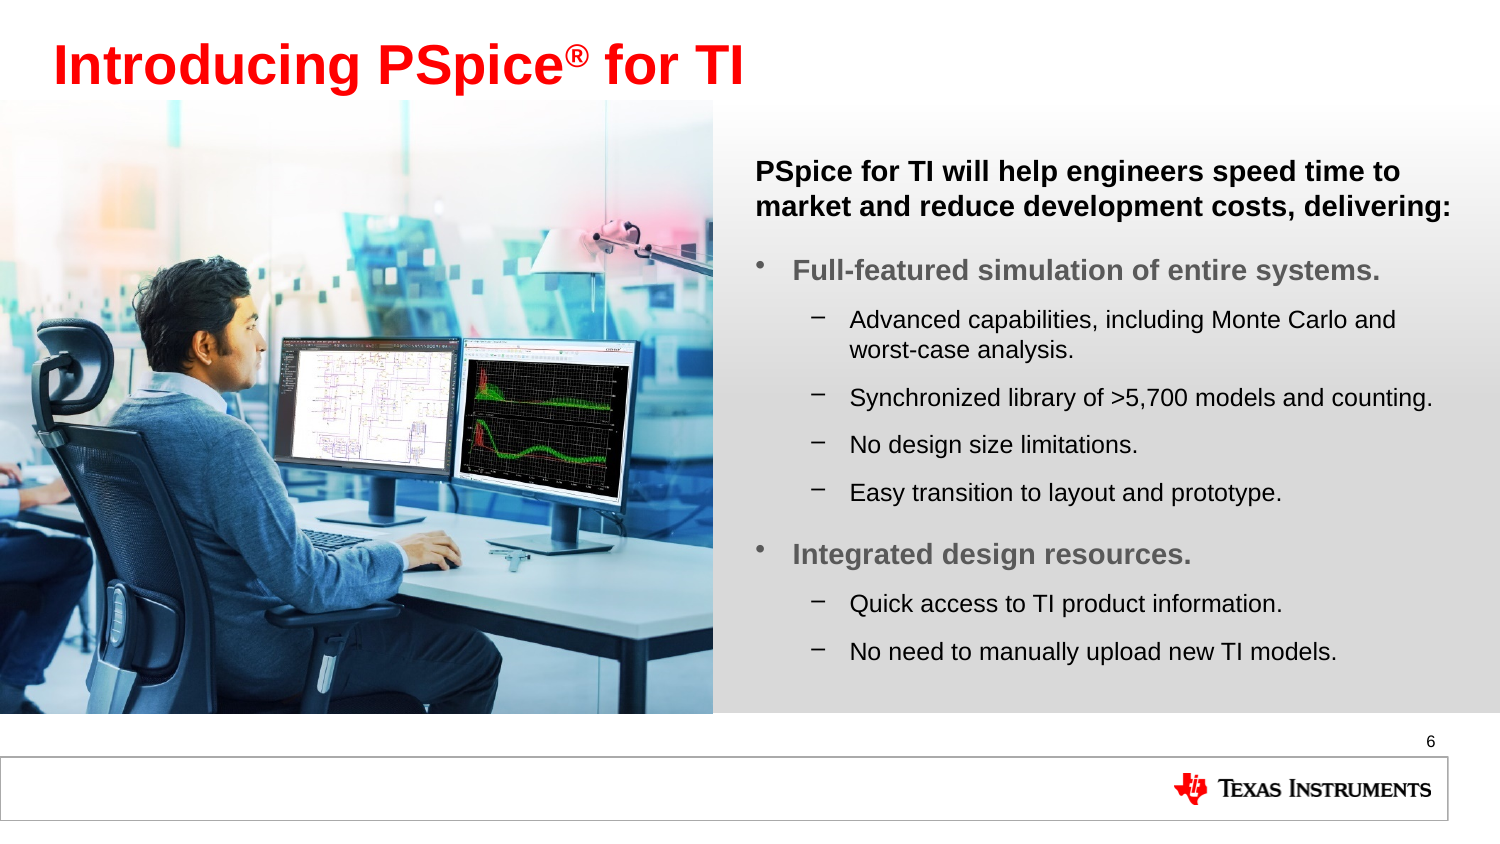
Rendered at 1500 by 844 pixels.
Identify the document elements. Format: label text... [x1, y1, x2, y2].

slide_number 6 [1100, 723, 1451, 750]
title Introducing PSpice® for TI [37, 17, 1426, 97]
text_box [0, 99, 1500, 714]
picture [1174, 773, 1431, 805]
